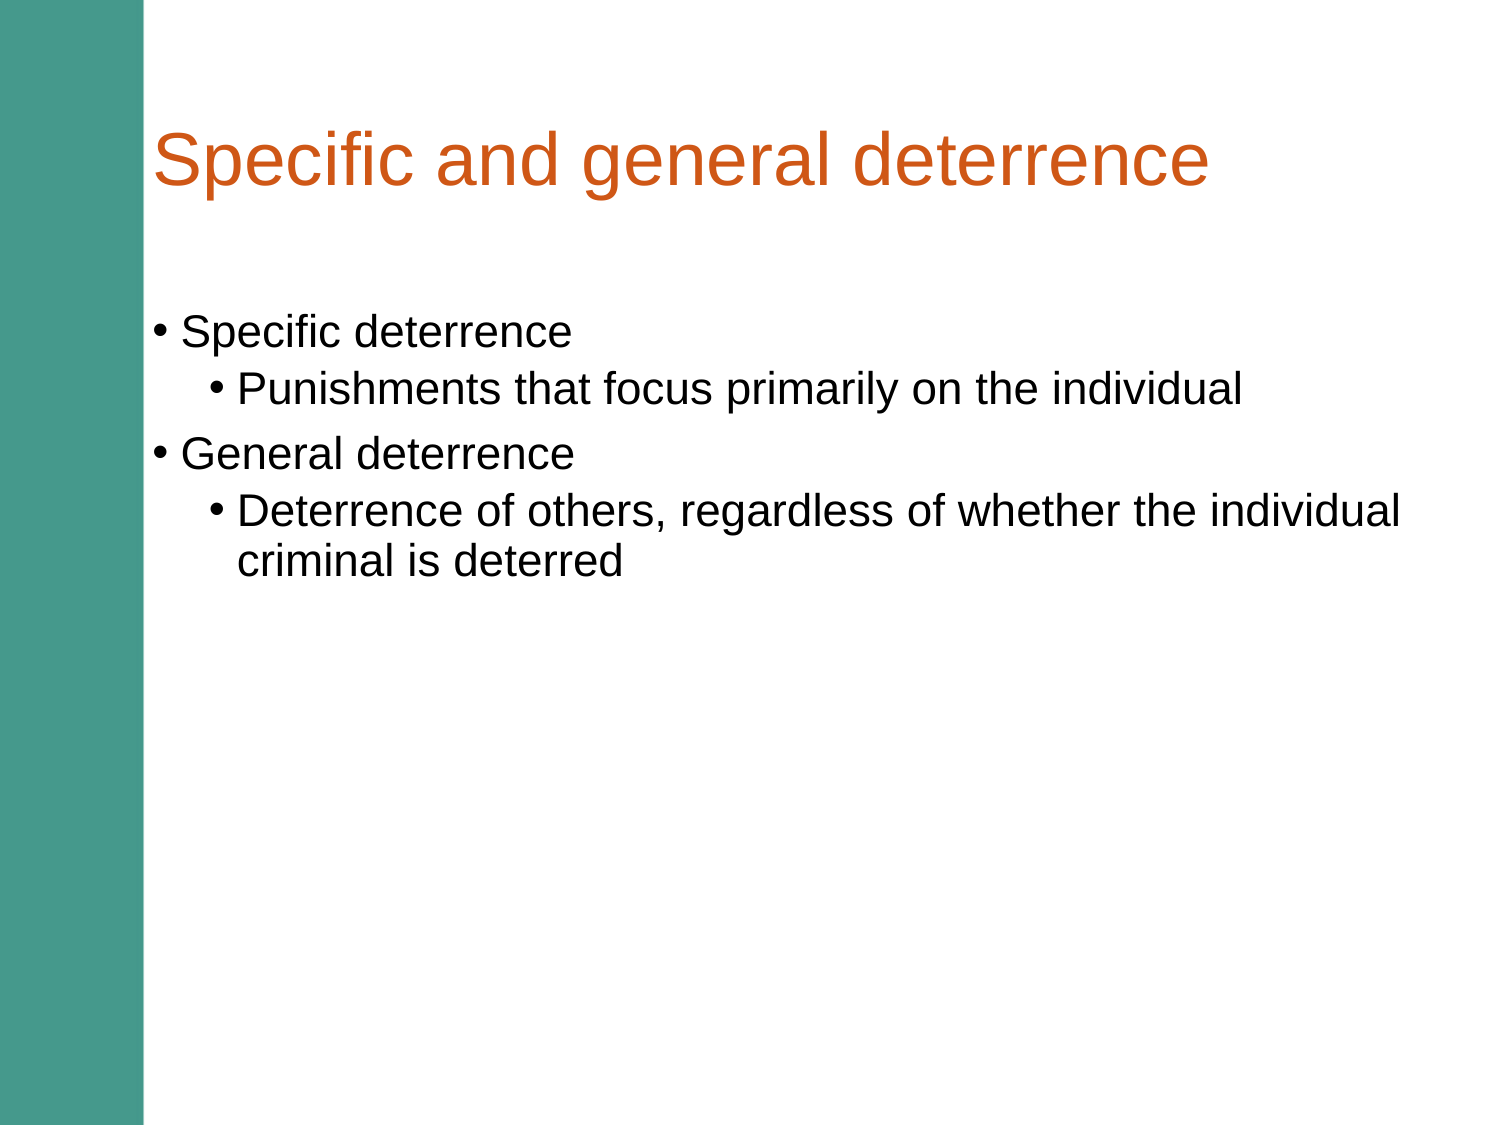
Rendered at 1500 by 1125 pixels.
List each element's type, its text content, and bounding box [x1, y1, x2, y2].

title Specific and general deterrence [137, 52, 1432, 271]
list Specific deterrence Punishments that focus primarily on the individual General deterrence Deterrence of others, regardless of whether the individual criminal is deterred [137, 299, 1432, 1014]
picture [0, 0, 1500, 1125]
